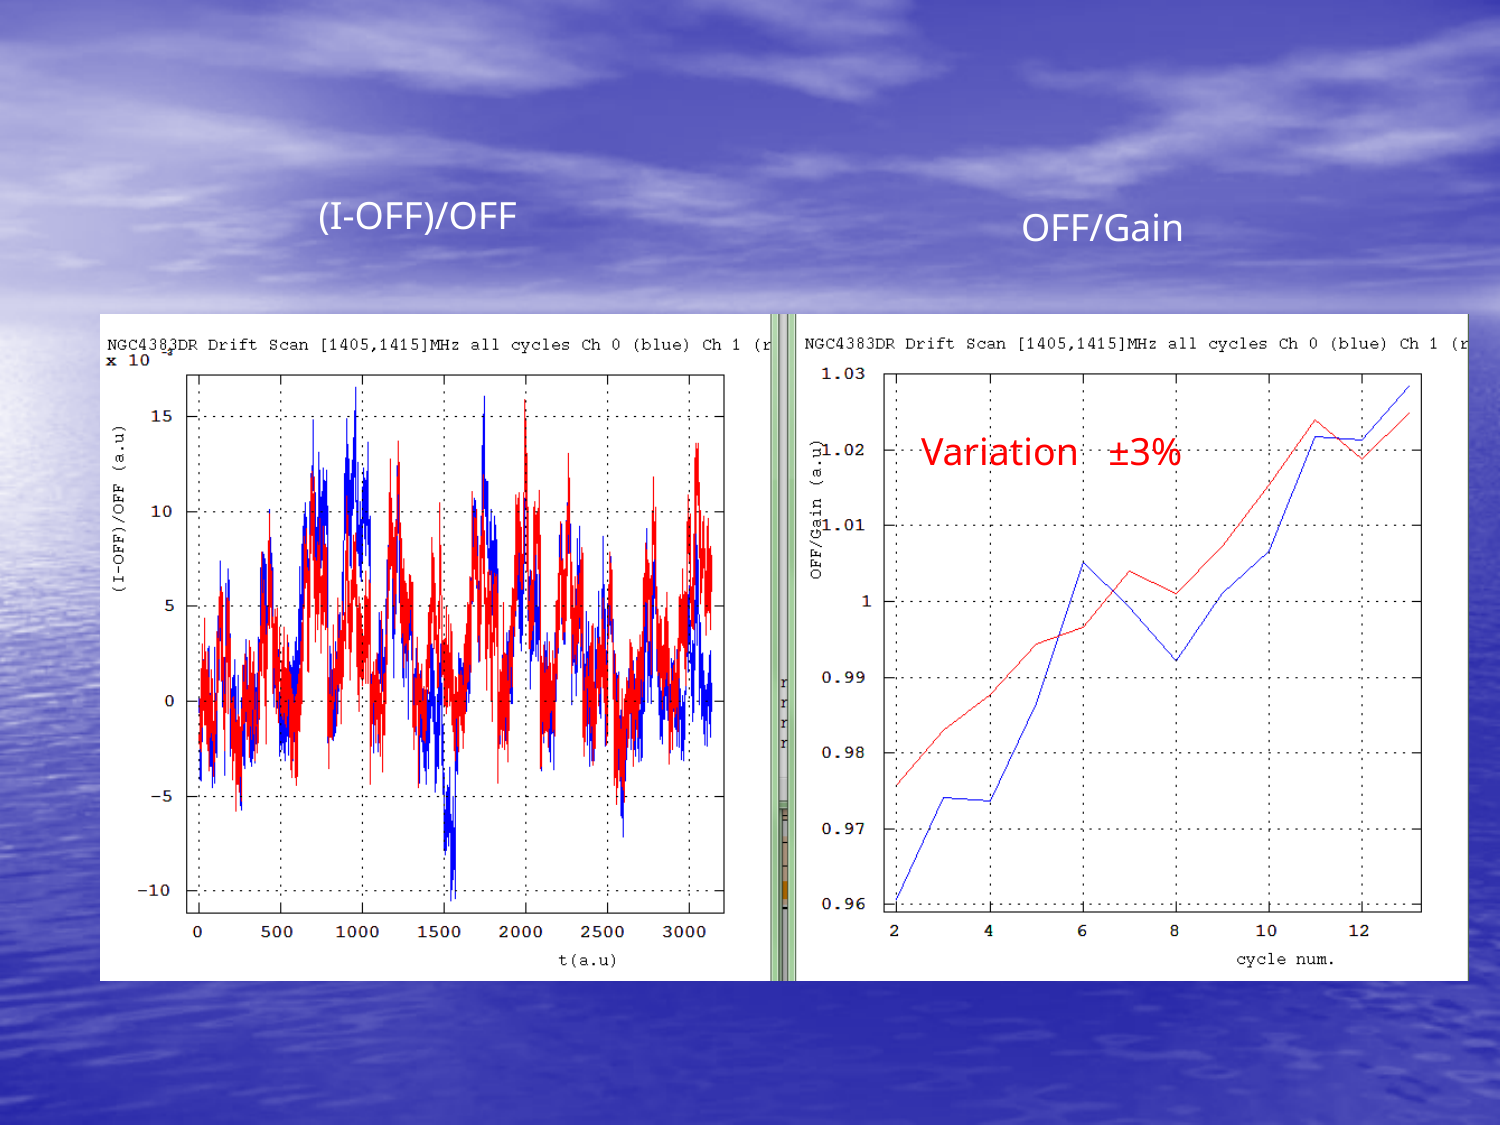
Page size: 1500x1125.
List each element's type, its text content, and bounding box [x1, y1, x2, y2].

picture [100, 314, 1469, 981]
text_box OFF/Gain [1006, 196, 1200, 256]
text_box (I-OFF)/OFF [303, 184, 532, 245]
